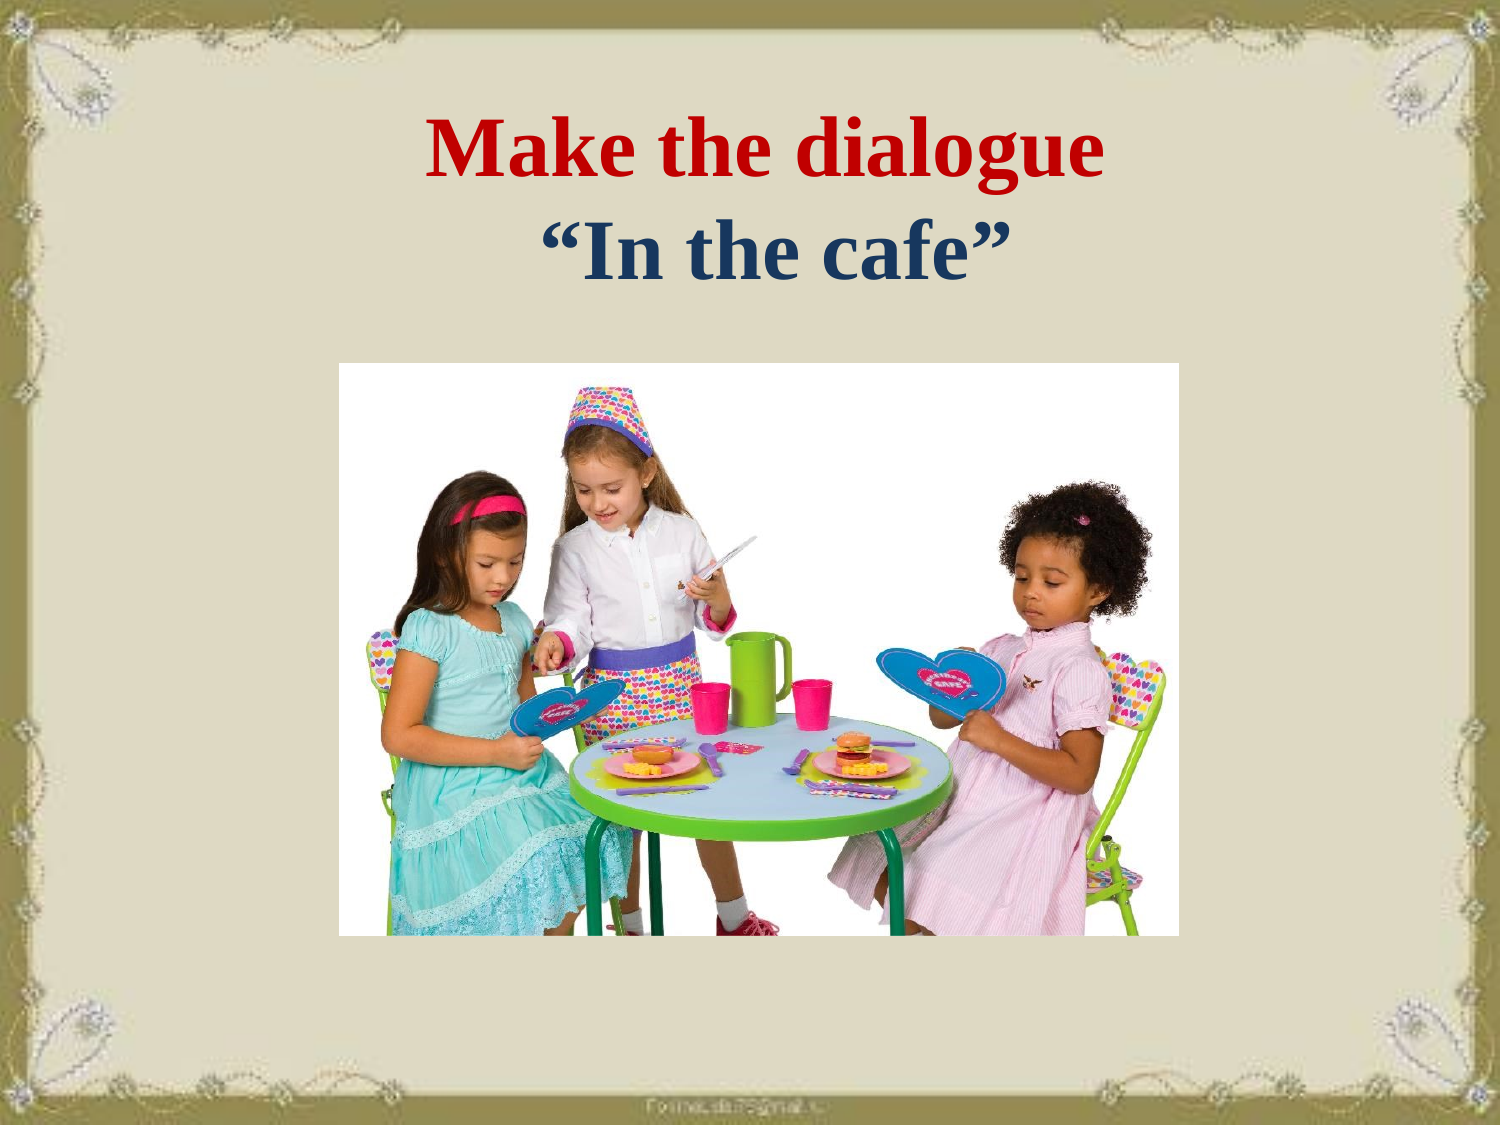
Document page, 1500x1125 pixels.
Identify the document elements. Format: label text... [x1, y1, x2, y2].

title Make the dialogue “In the cafe” [246, 82, 1308, 305]
picture [0, 0, 1500, 1125]
